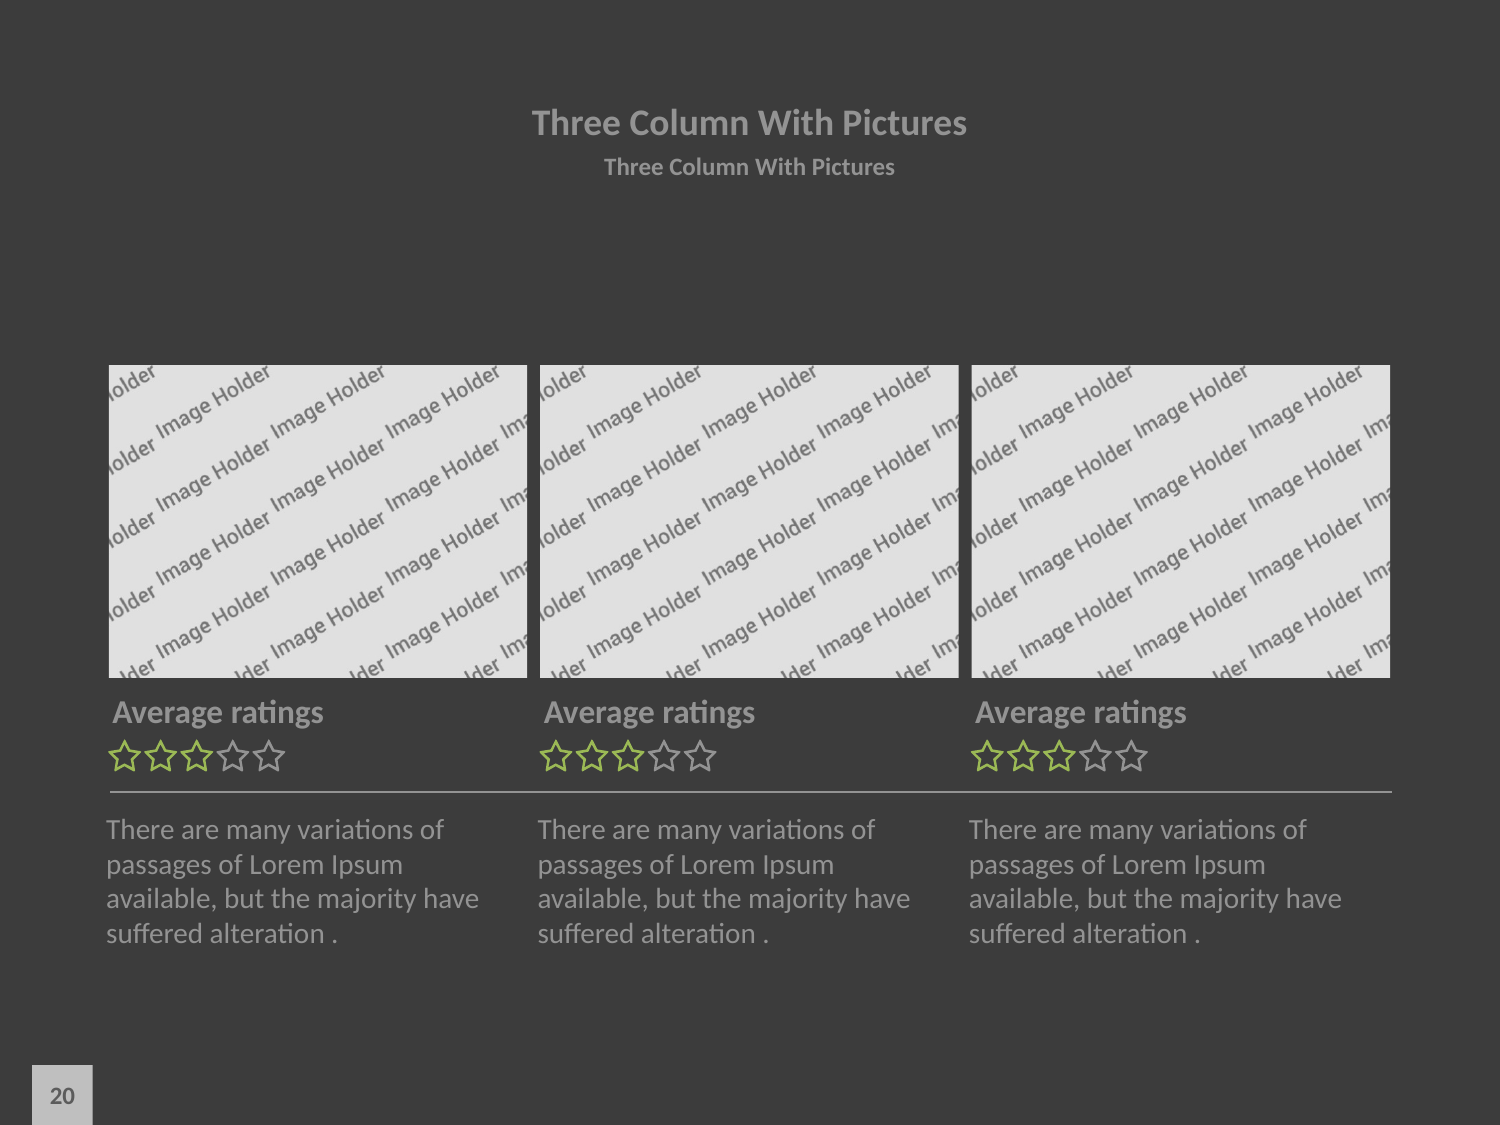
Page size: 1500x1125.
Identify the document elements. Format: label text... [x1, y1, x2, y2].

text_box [539, 739, 717, 772]
text_box Average ratings [528, 683, 771, 738]
picture [108, 365, 528, 678]
text_box Average ratings [960, 683, 1202, 738]
list Three Column With Pictures [412, 149, 1088, 183]
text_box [970, 739, 1149, 772]
picture [539, 365, 959, 678]
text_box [107, 739, 286, 772]
text_box There are many variations of passages of Lorem Ipsum available, but the majority have suffered alteration . [522, 802, 961, 958]
text_box There are many variations of passages of Lorem Ipsum available, but the majority have suffered alteration . [961, 802, 1392, 958]
picture [971, 365, 1391, 678]
text_box Average ratings [97, 683, 340, 738]
title Three Column With Pictures [287, 91, 1213, 150]
text_box There are many variations of passages of Lorem Ipsum available, but the majority have suffered alteration . [91, 802, 522, 958]
